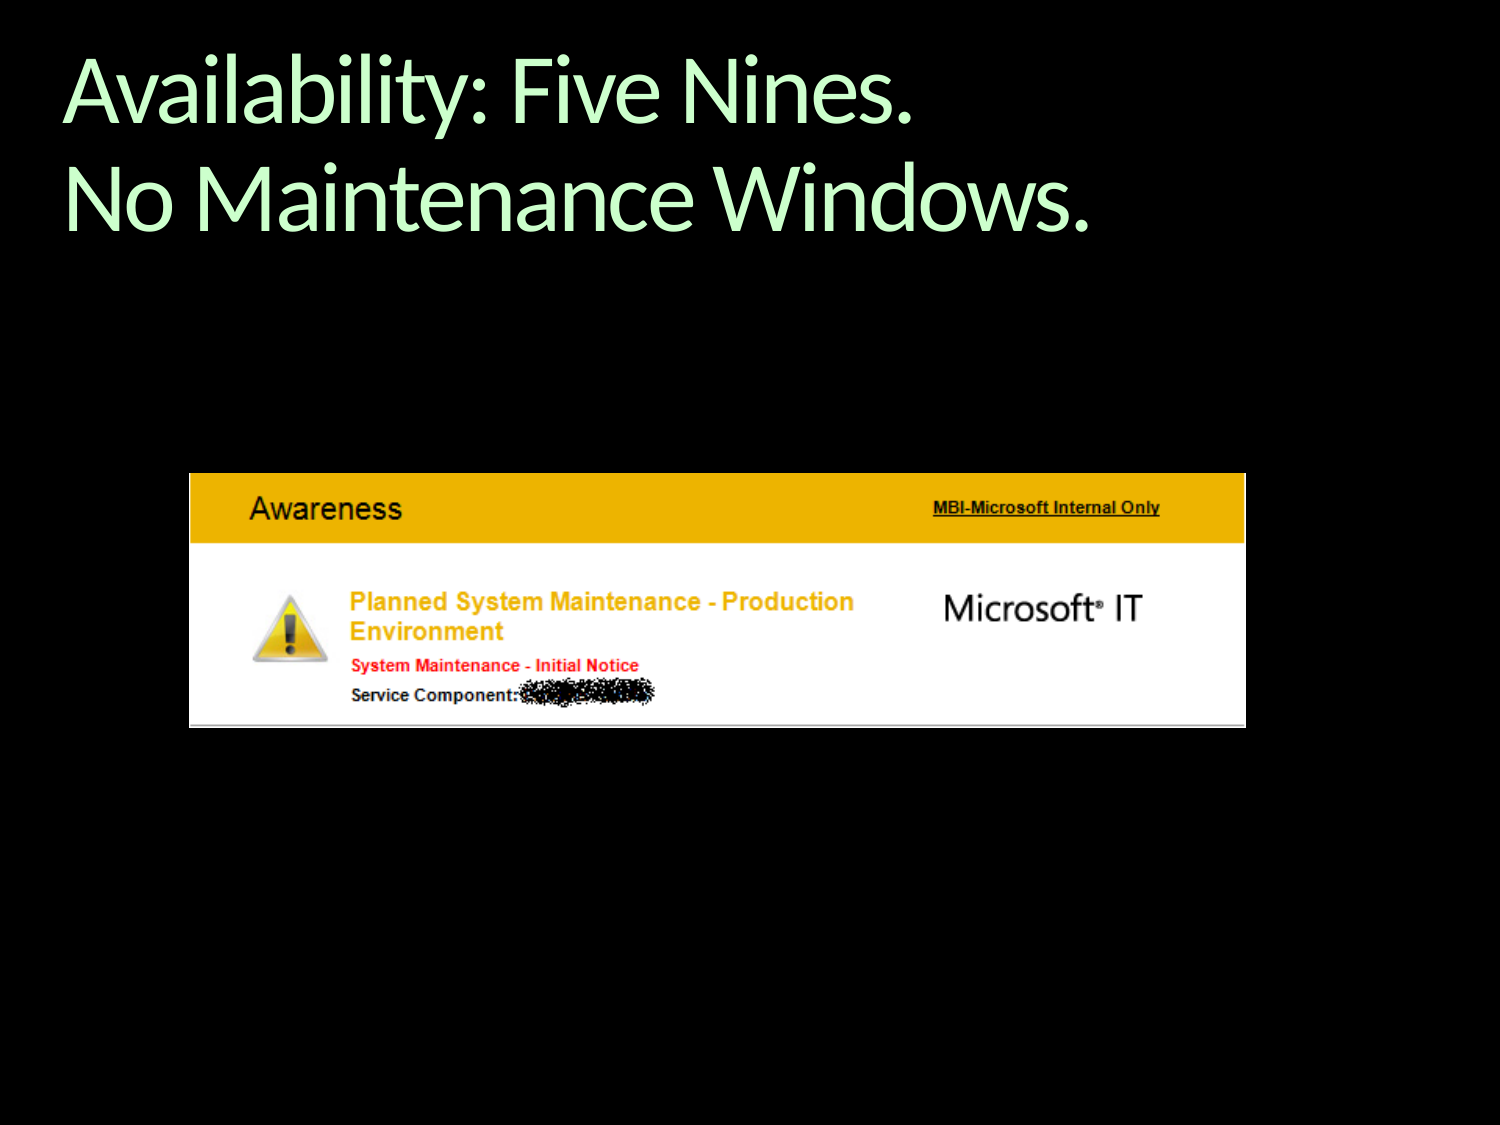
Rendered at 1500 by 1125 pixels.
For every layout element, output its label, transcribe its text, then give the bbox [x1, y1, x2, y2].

picture [189, 473, 1246, 729]
title Availability: Five Nines. No Maintenance Windows. [62, 37, 1438, 256]
